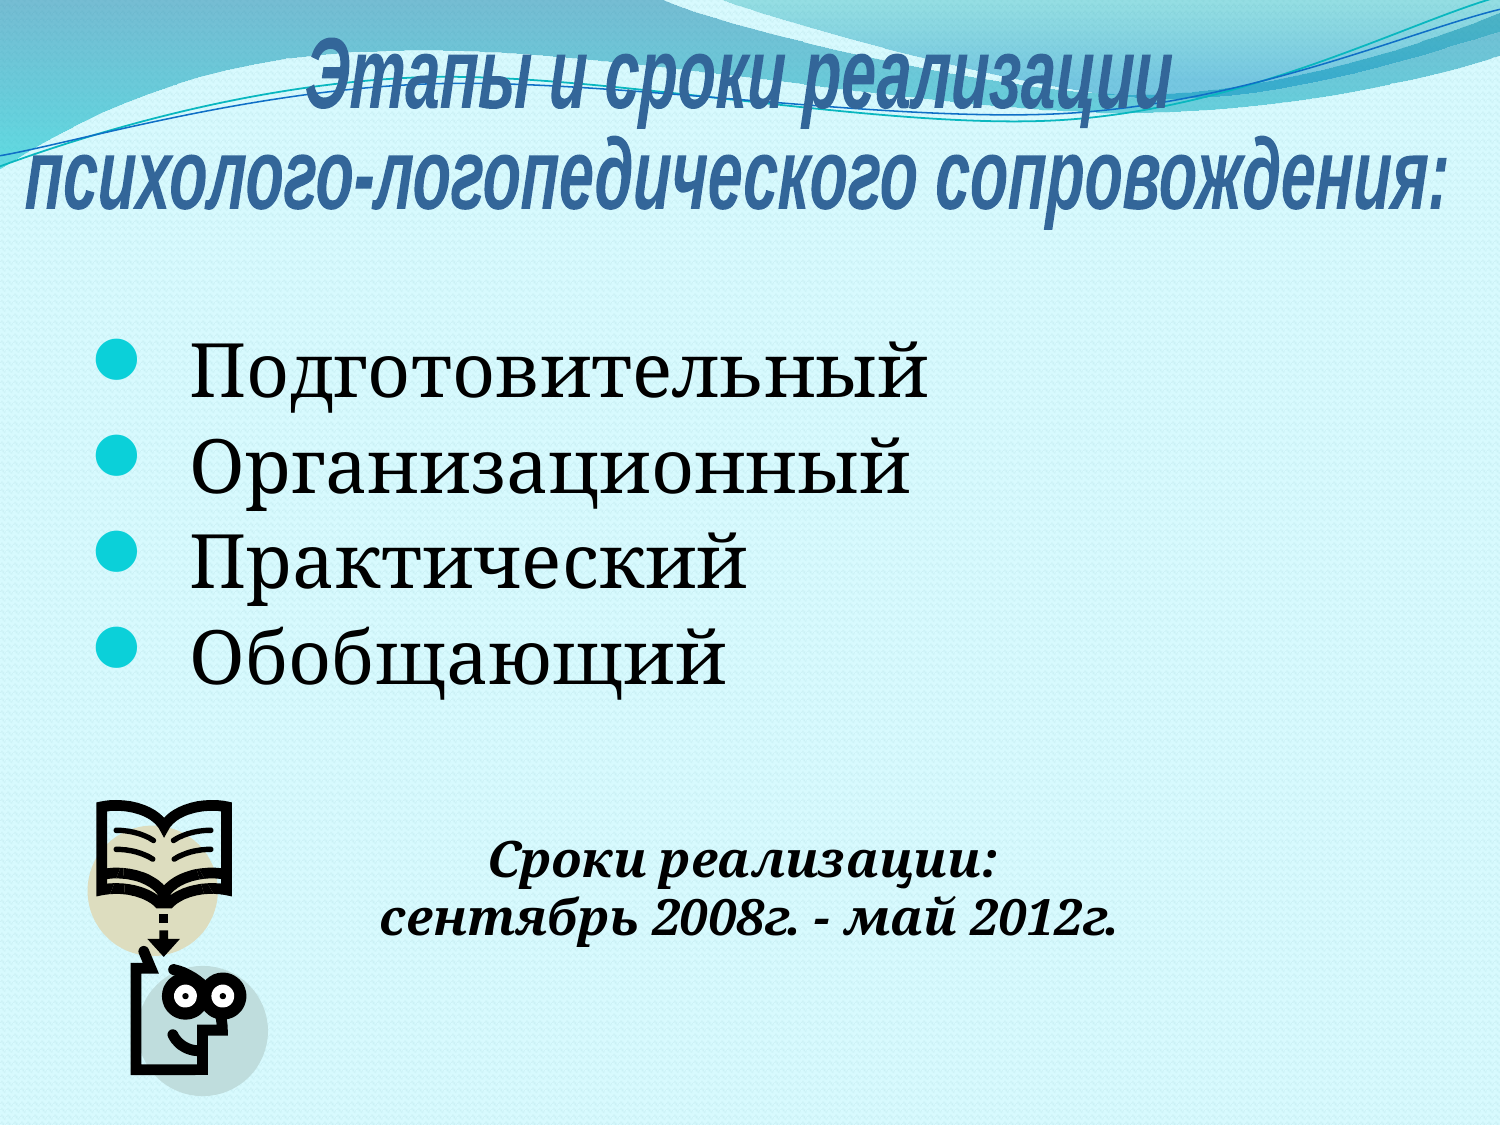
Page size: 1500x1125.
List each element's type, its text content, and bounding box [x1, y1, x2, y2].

picture [87, 799, 269, 1097]
list Подготовительный Организационный Практический Обобщающий Сроки реализации: сентябрь 2008г. - май 2012г. [75, 249, 1425, 1075]
